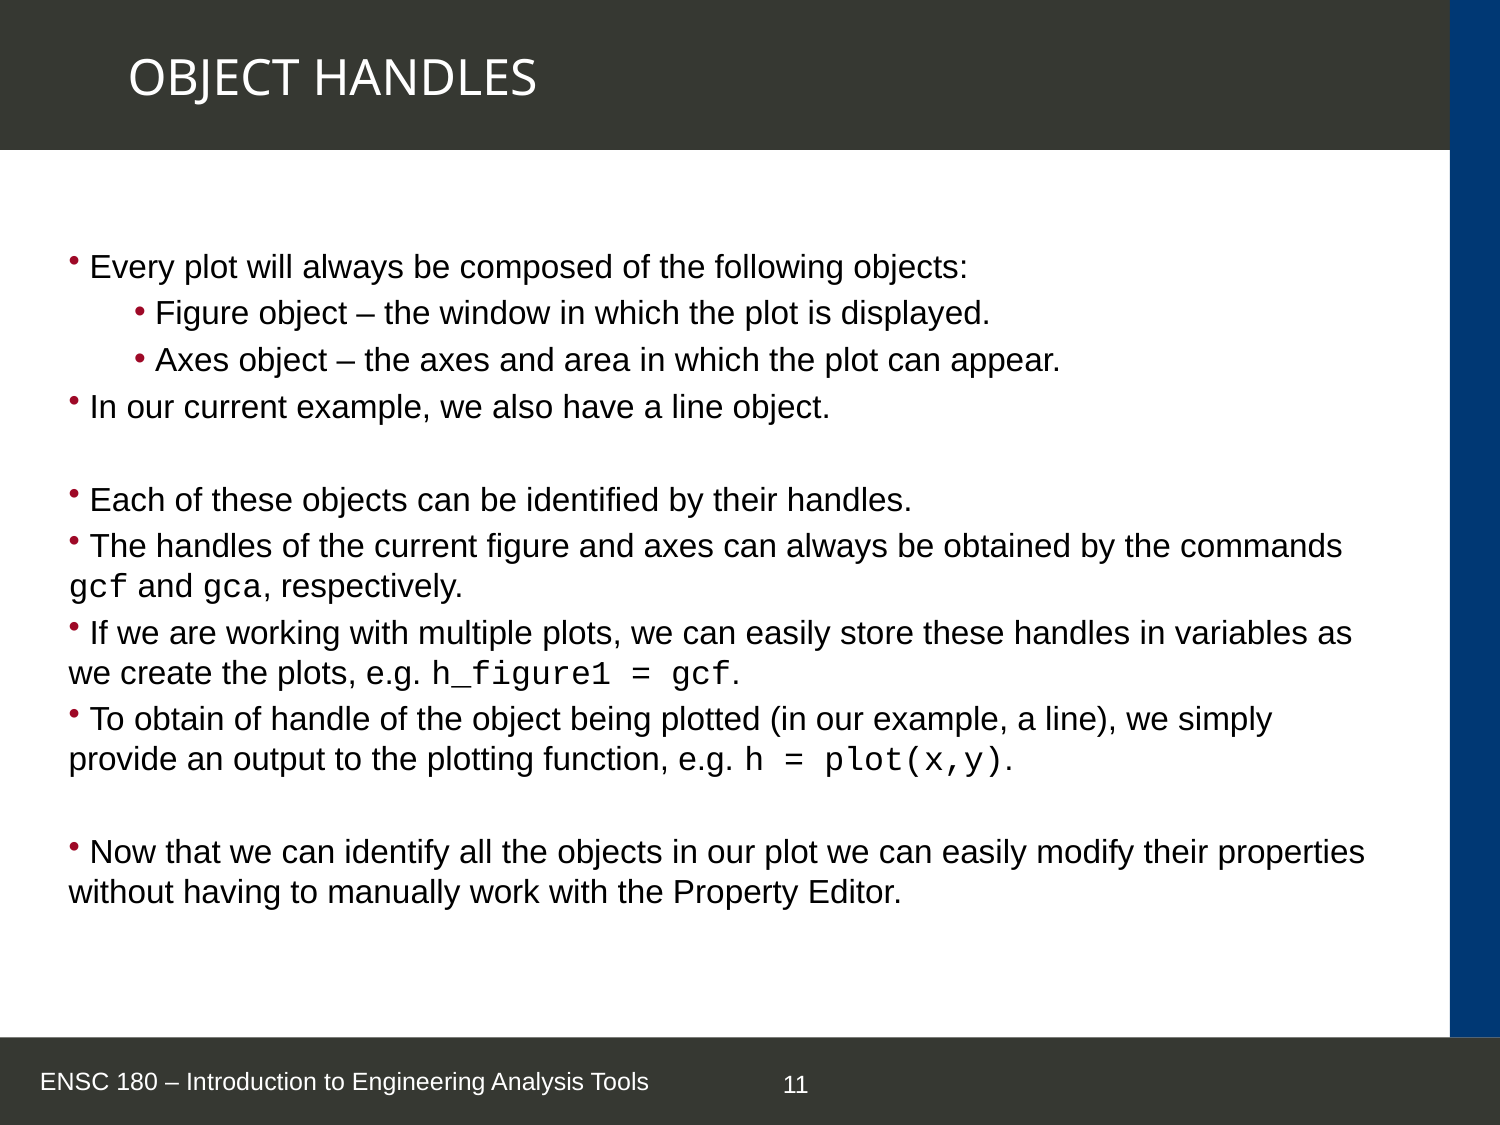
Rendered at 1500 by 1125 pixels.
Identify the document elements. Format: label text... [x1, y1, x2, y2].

title OBJECT HANDLES [112, 37, 1450, 138]
list Every plot will always be composed of the following objects: Figure object – the window in which the plot is displayed. Axes object – the axes and area in which the plot can appear. In our current example, we also have a line object. Each of these objects can be identified by their handles. The handles of the current figure and axes can always be obtained by the commands gcf and gca, respectively. If we are working with multiple plots, we can easily store these handles in variables as we create the plots, e.g. h_figure1 = gcf. To obtain of handle of the object being plotted (in our example, a line), we simply provide an output to the plotting function, e.g. h = plot(x,y). Now that we can identify all the objects in our plot we can easily modify their properties without having to manually work with the Property Editor. [53, 237, 1388, 1029]
footer ENSC 180 – Introduction to Engineering Analysis Tools [24, 1057, 740, 1113]
